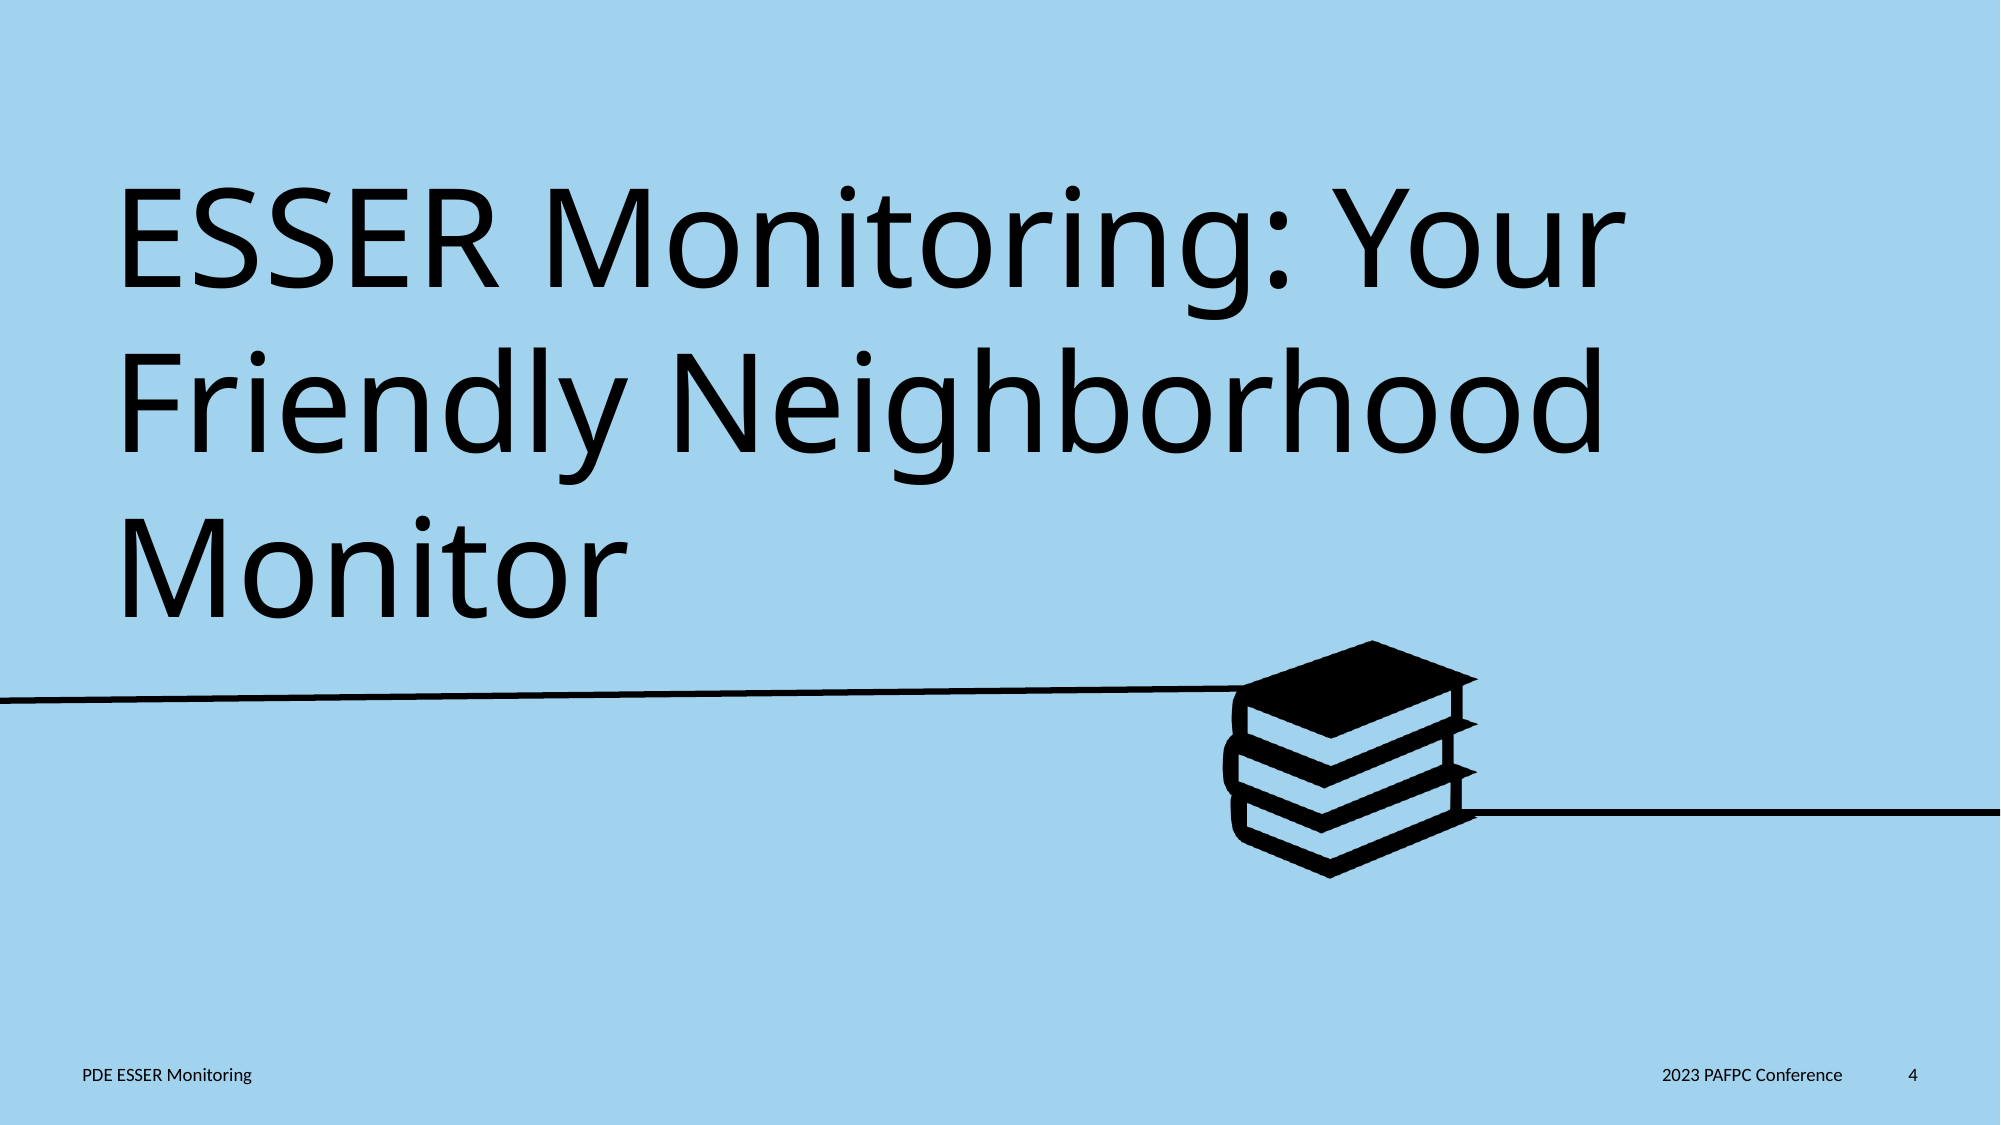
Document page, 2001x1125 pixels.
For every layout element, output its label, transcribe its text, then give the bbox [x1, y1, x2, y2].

picture [1206, 615, 1494, 903]
title ESSER Monitoring: Your Friendly Neighborhood Monitor [112, 149, 1661, 521]
